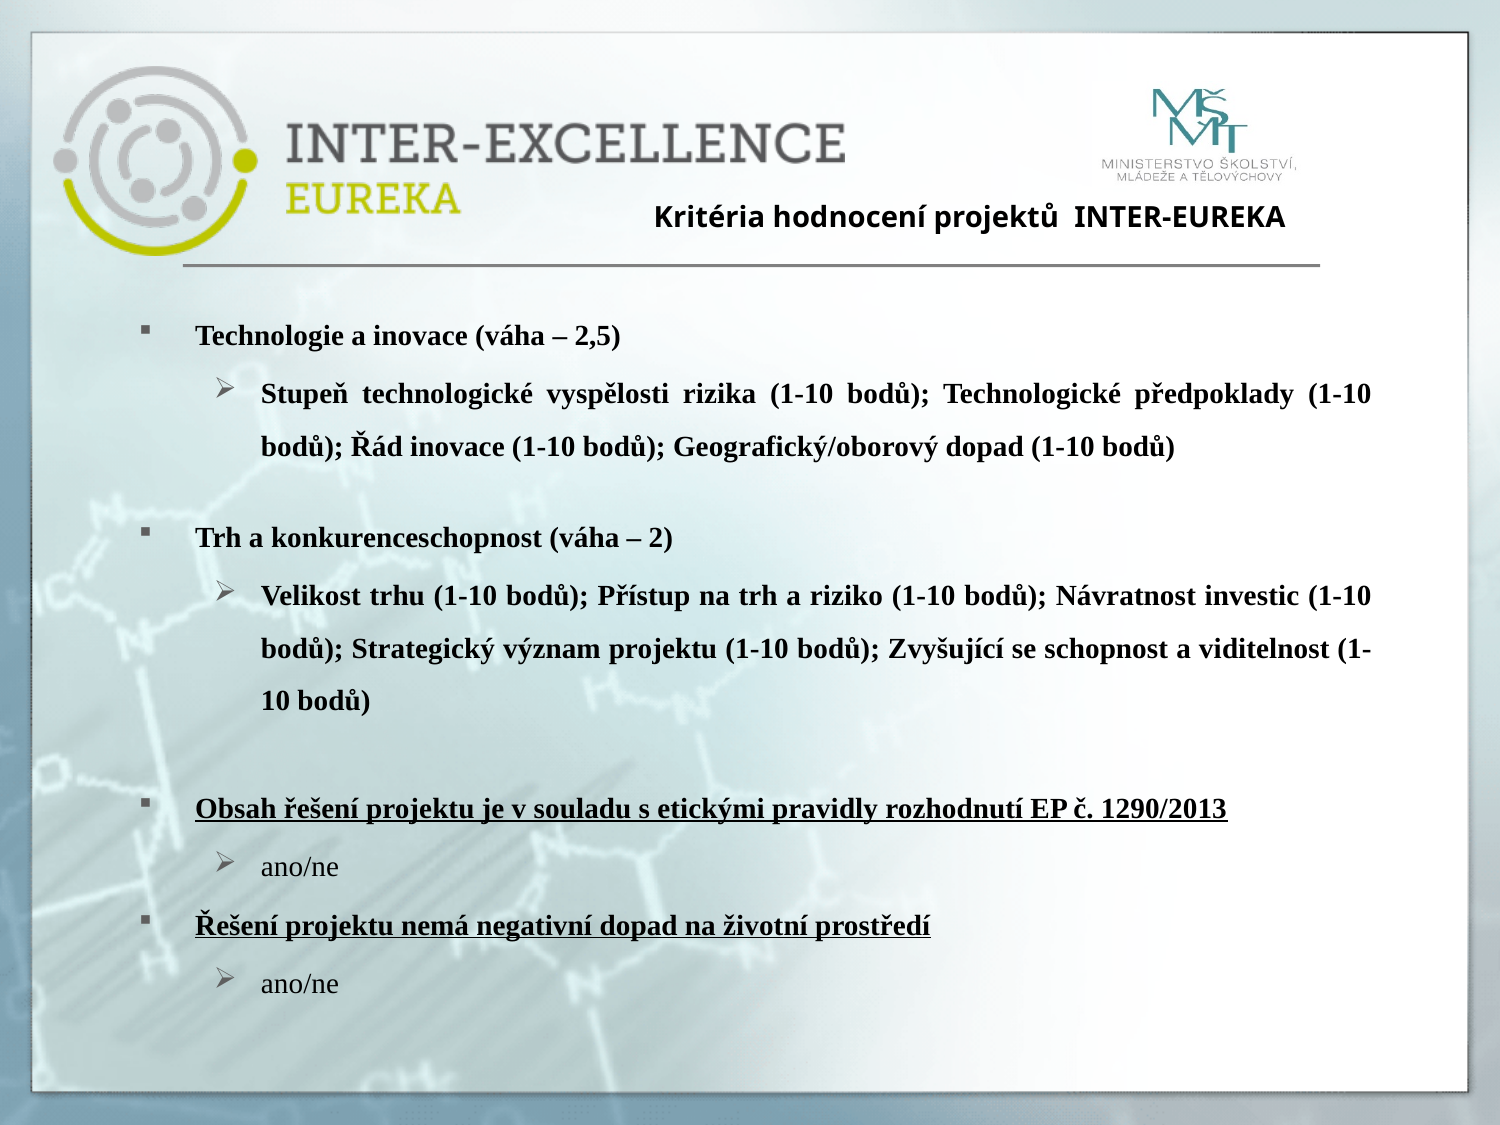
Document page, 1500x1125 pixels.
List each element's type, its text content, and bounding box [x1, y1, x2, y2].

title Kritéria hodnocení projektů INTER-EUREKA [849, 177, 1309, 256]
list Technologie a inovace (váha – 2,5) Stupeň technologické vyspělosti rizika (1-10 bodů); Technologické předpoklady (1-10 bodů); Řád inovace (1-10 bodů); Geografický/oborový dopad (1-10 bodů) Trh a konkurenceschopnost (váha – 2) Velikost trhu (1-10 bodů); Přístup na trh a riziko (1-10 bodů); Návratnost investic (1-10 bodů); Strategický význam projektu (1-10 bodů); Zvyšující se schopnost a viditelnost (1-10 bodů) Obsah řešení projektu je v souladu s etickými pravidly rozhodnutí EP č. 1290/2013 ano/ne Řešení projektu nemá negativní dopad na životní prostředí ano/ne [123, 255, 1389, 964]
picture [0, 0, 1500, 1125]
